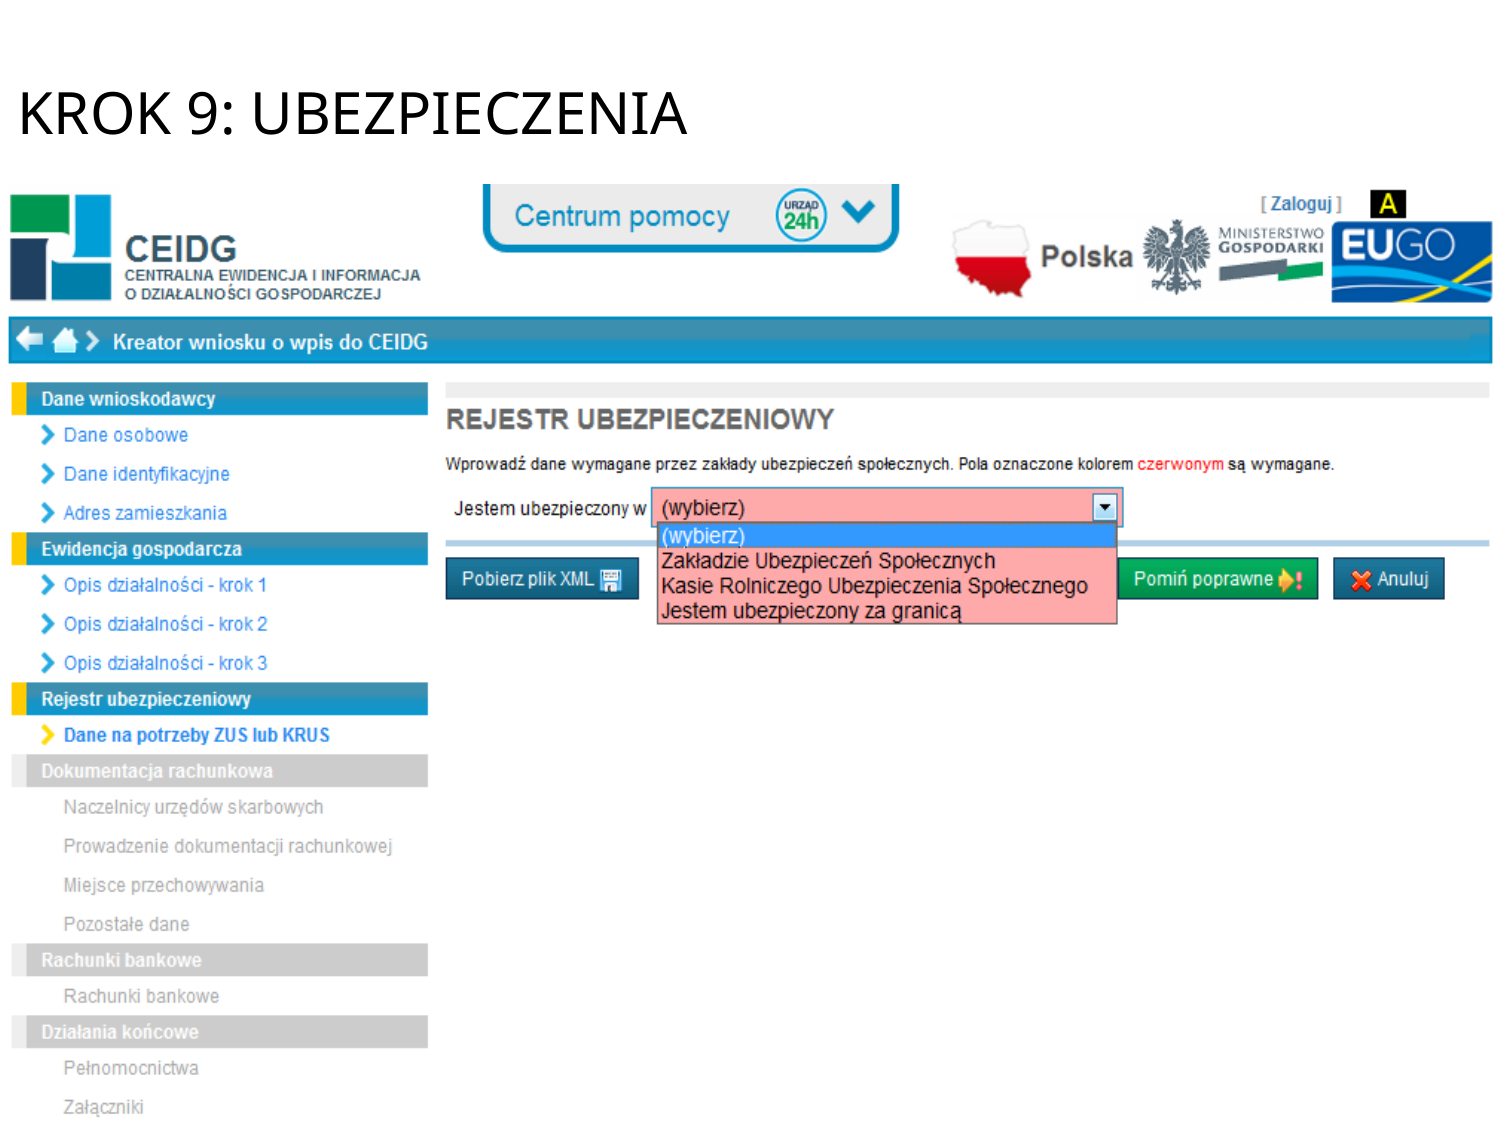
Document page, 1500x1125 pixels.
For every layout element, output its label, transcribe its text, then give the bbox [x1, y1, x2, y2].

picture [491, 184, 891, 244]
picture [0, 184, 1500, 1125]
title KROK 9: UBEZPIECZENIA [2, 66, 1237, 157]
